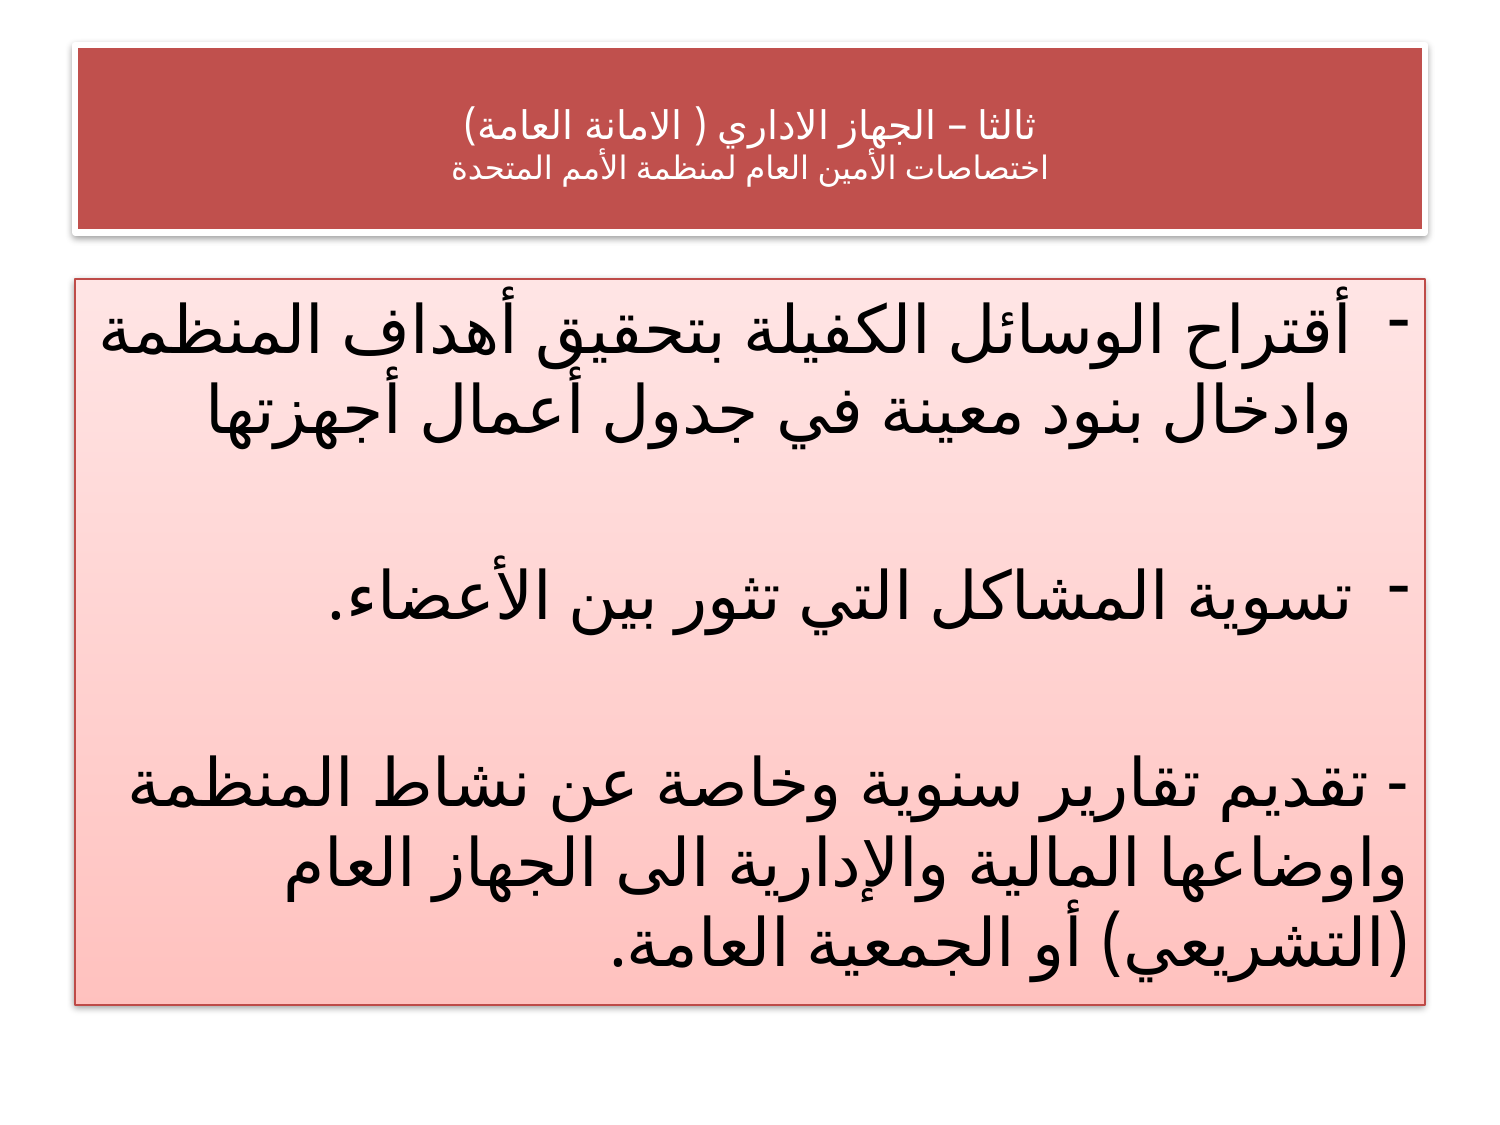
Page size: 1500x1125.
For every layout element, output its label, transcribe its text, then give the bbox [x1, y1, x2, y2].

title ثالثا – الجهاز الاداري ( الامانة العامة) اختصاصات الأمين العام لمنظمة الأمم المتحدة [72, 42, 1428, 236]
list أقتراح الوسائل الكفيلة بتحقيق أهداف المنظمة وادخال بنود معينة في جدول أعمال أجهزتها تسوية المشاكل التي تثور بين الأعضاء. - تقديم تقارير سنوية وخاصة عن نشاط المنظمة واوضاعها المالية والإدارية الى الجهاز العام (التشريعي) أو الجمعية العامة. [74, 278, 1426, 1006]
